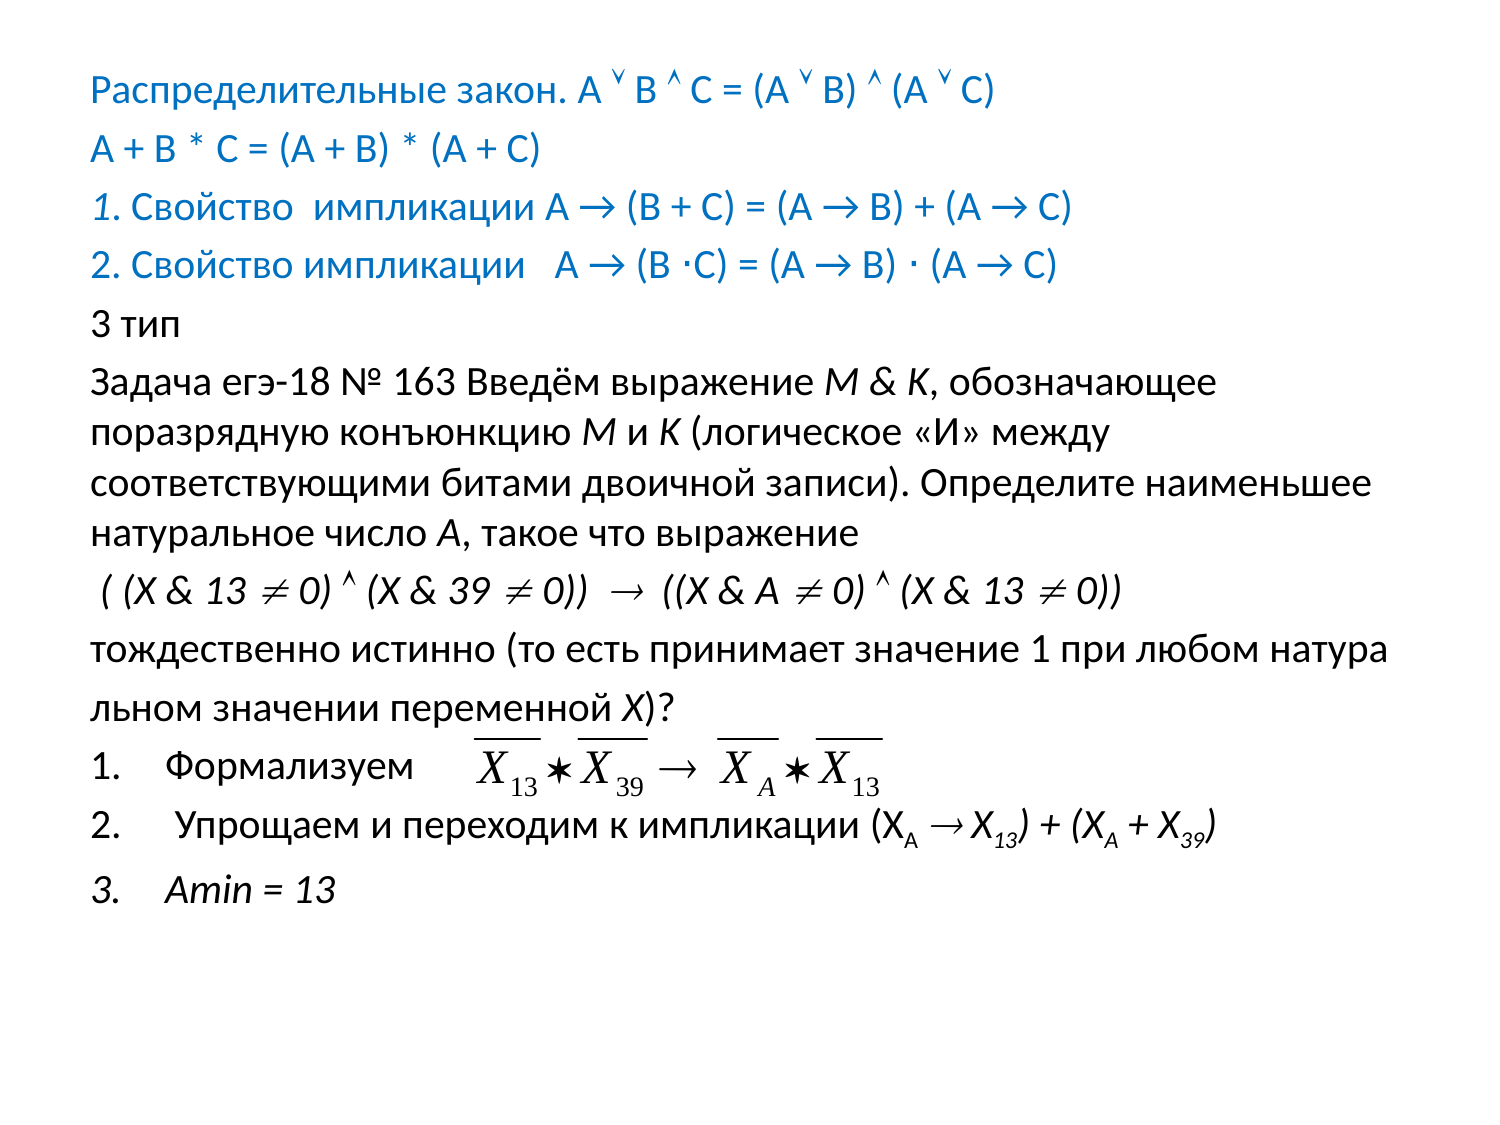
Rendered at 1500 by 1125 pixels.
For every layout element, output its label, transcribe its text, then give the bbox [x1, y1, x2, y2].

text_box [466, 727, 892, 809]
list Распределительные закон. A  B  C = (A  B)  (A  C) A + B * C = (A + B) * (A + C) 1. Свойство импликации A → (B + C) = (A → B) + (A → C) 2. Свойство импликации A → (B ⋅C) = (A → B) ⋅ (A → C) 3 тип Задача егэ-18 № 163 Введём выражение M & K, обозначающее поразрядную конъюнкцию M и K (логическое «И» между соответствующими битами двоичной записи). Определите наименьшее натуральное число A, такое что выражение ( (X & 13  0)  (X & 39  0))  ((X & A  0)  (X & 13  0)) тождественно истинно (то есть принимает значение 1 при любом натура льном значении переменной X)? Формализуем Упрощаем и переходим к импликации (XA  X13) + (XA + X39) Amin = 13 [75, 54, 1425, 1005]
